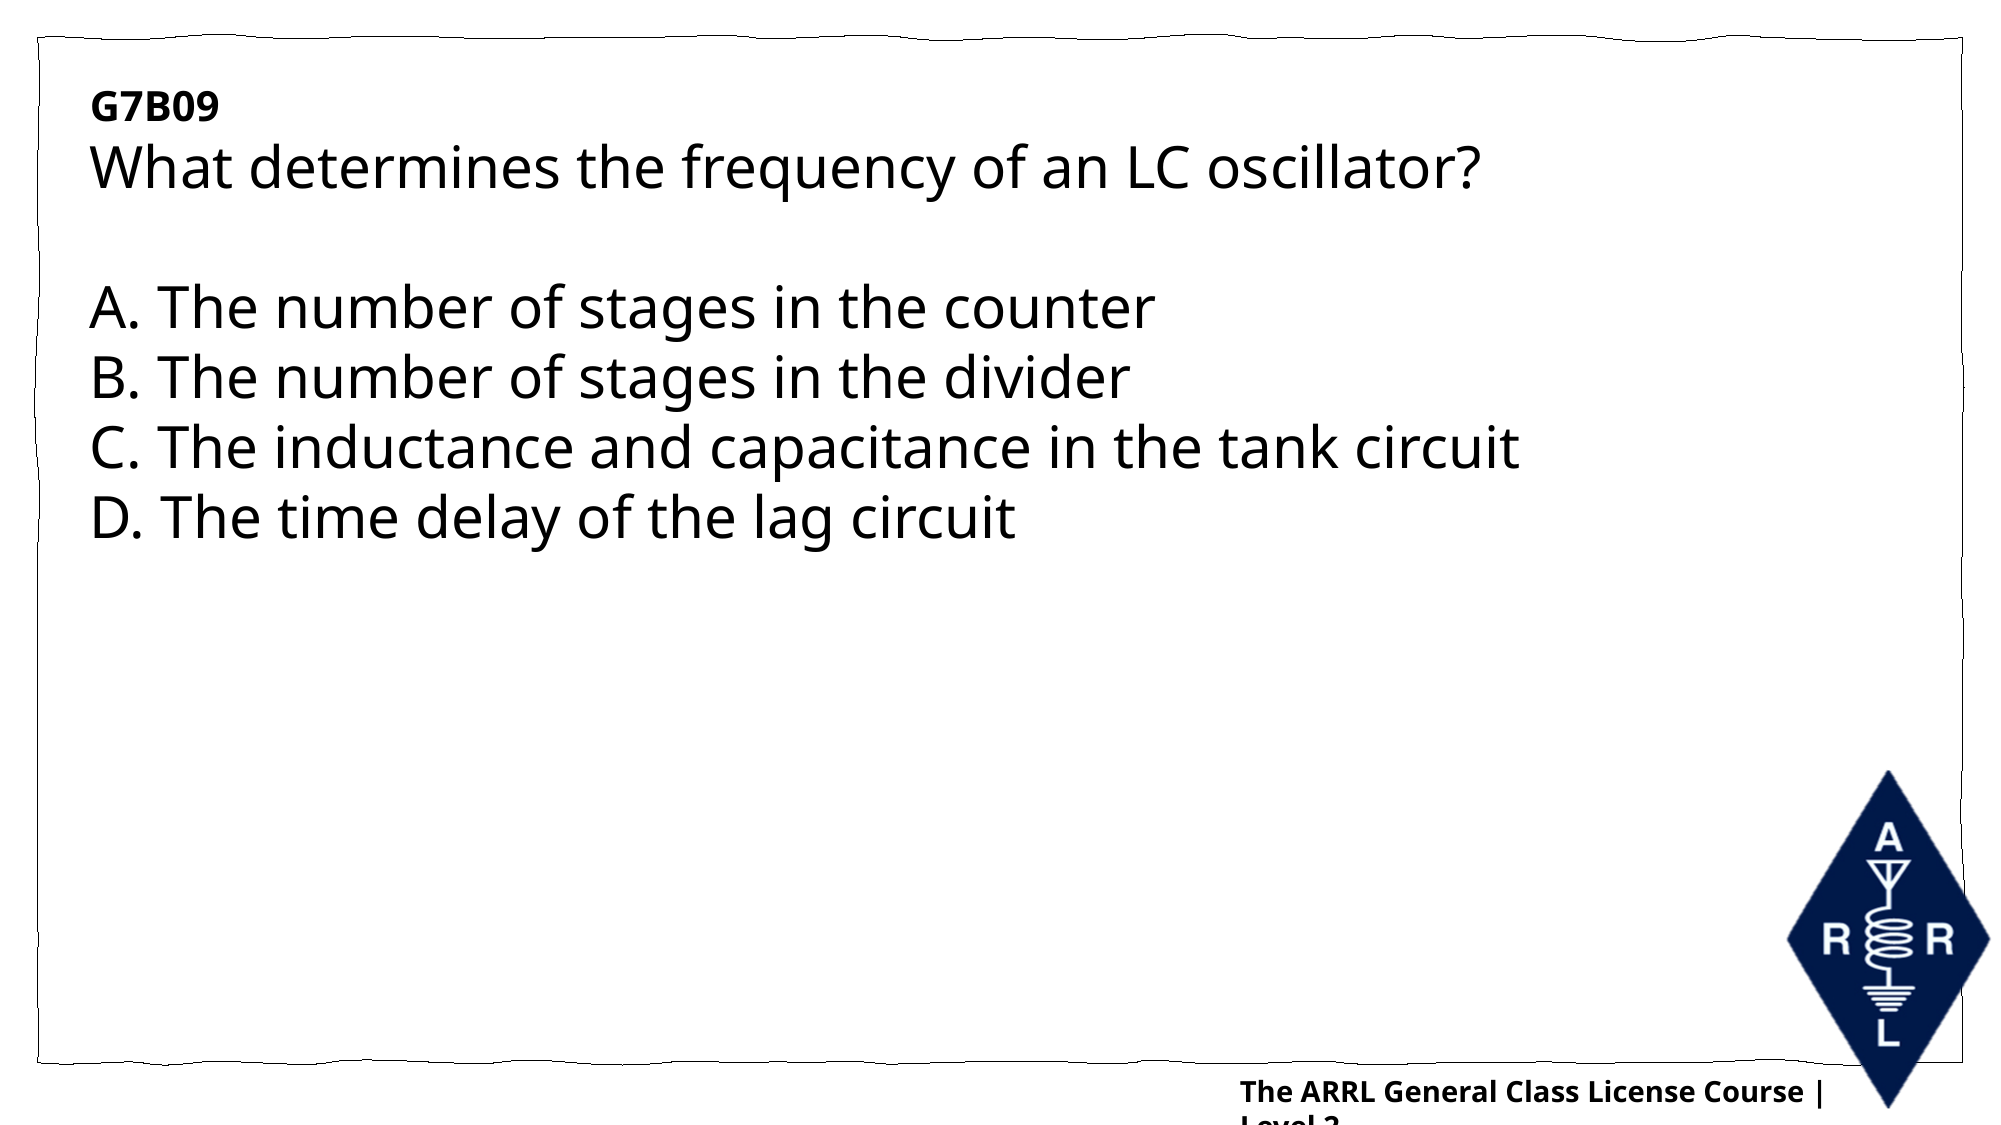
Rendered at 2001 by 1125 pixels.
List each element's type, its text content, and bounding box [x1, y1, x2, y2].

text_box G7B09 What determines the frequency of an LC oscillator? A. The number of stages in the counter B. The number of stages in the divider C. The inductance and capacitance in the tank circuit D. The time delay of the lag circuit [75, 72, 1850, 558]
picture [1773, 752, 1999, 1125]
